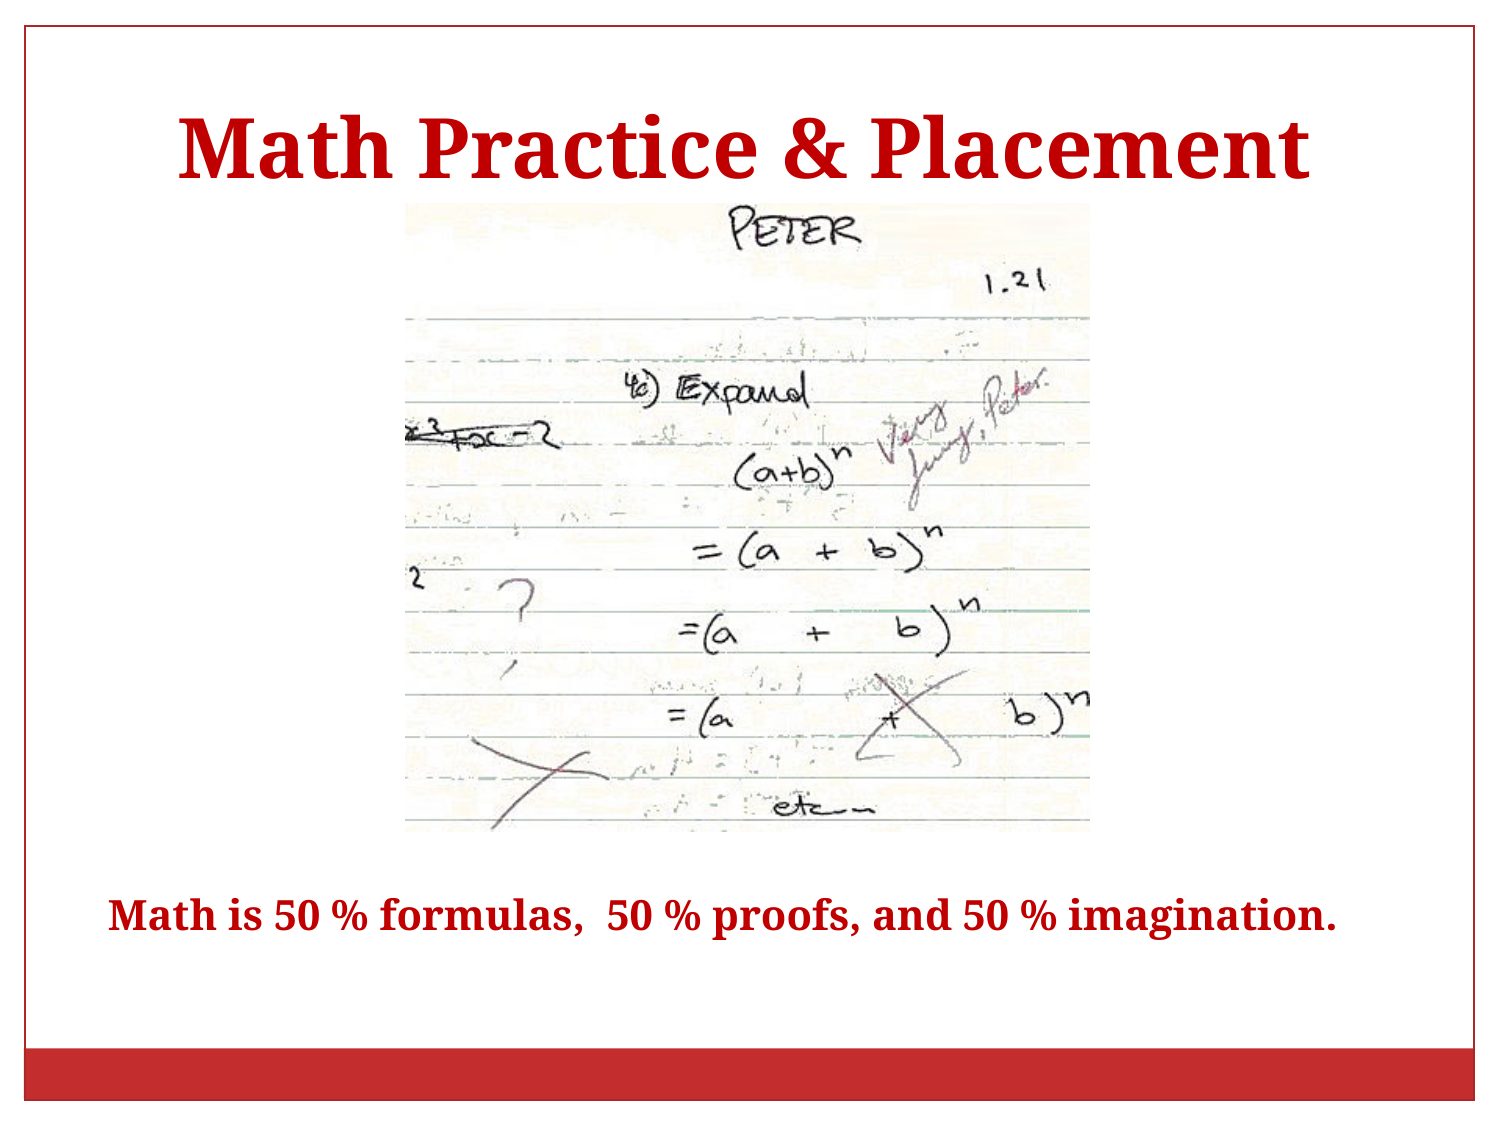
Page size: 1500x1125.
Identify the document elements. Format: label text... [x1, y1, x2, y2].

text_box Math Practice & Placement [162, 87, 1413, 203]
text_box Math is 50 % formulas, 50 % proofs, and 50 % imagination. [93, 881, 1444, 946]
picture [405, 203, 1091, 832]
